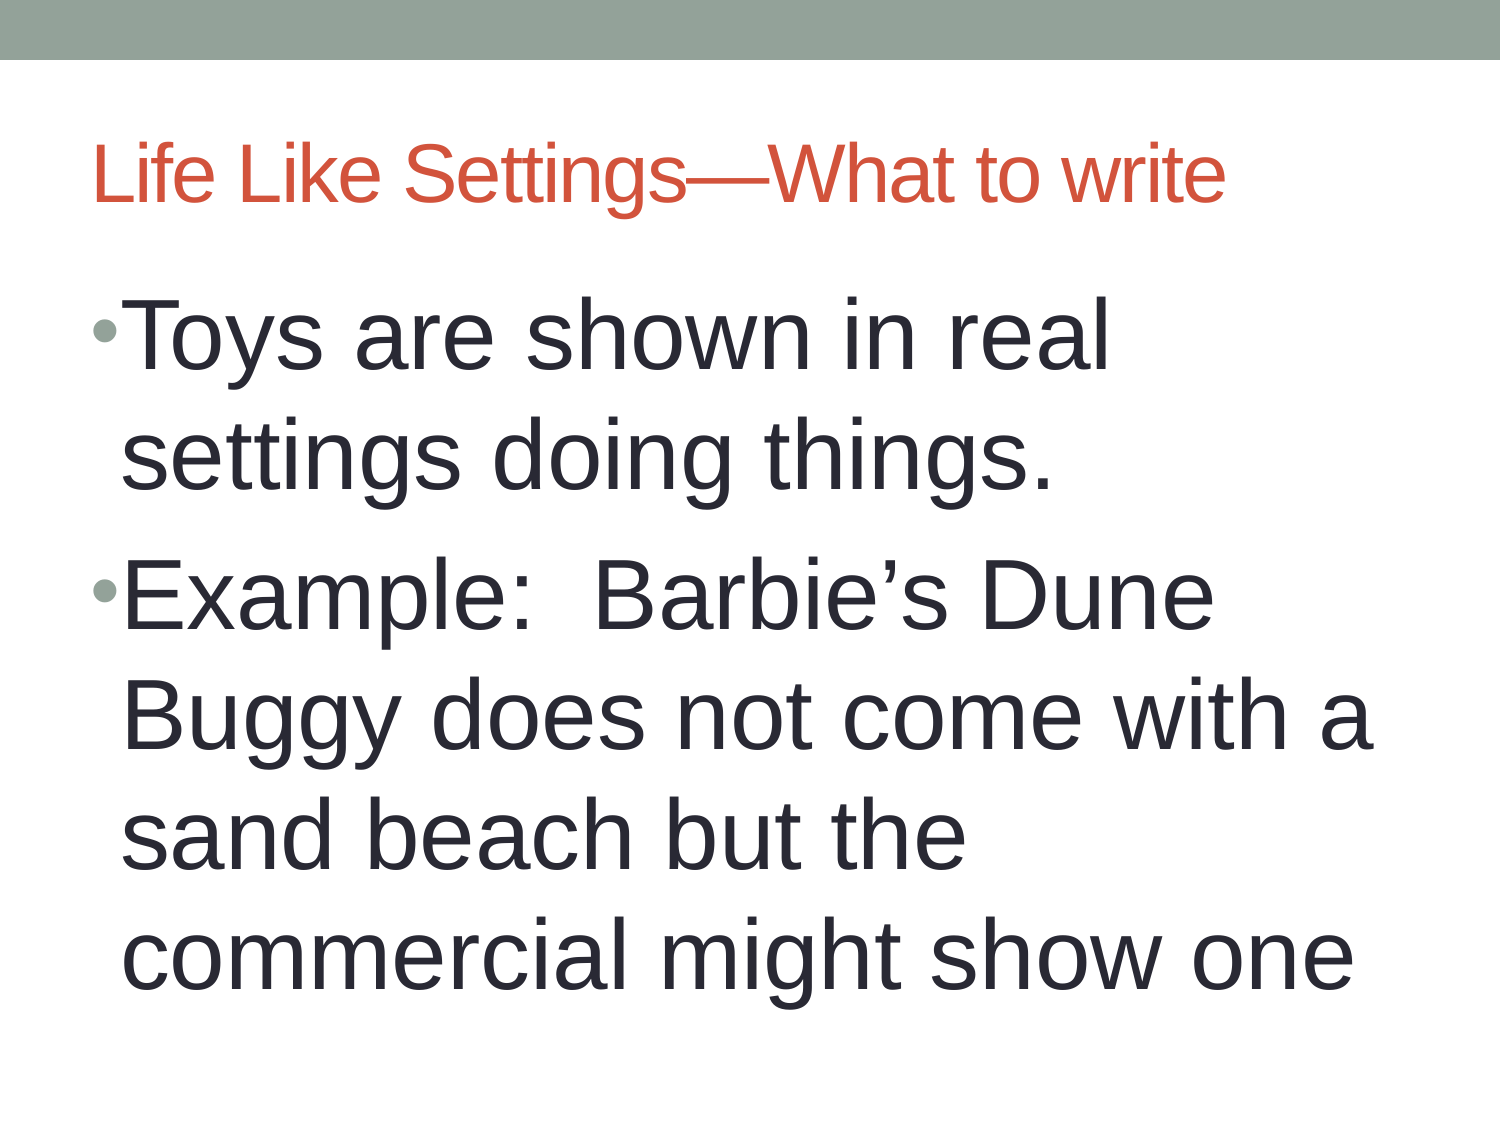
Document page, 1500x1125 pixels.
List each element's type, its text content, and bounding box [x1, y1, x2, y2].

list Toys are shown in real settings doing things. Example: Barbie’s Dune Buggy does not come with a sand beach but the commercial might show one [75, 262, 1425, 1063]
title Life Like Settings—What to write [75, 87, 1425, 250]
